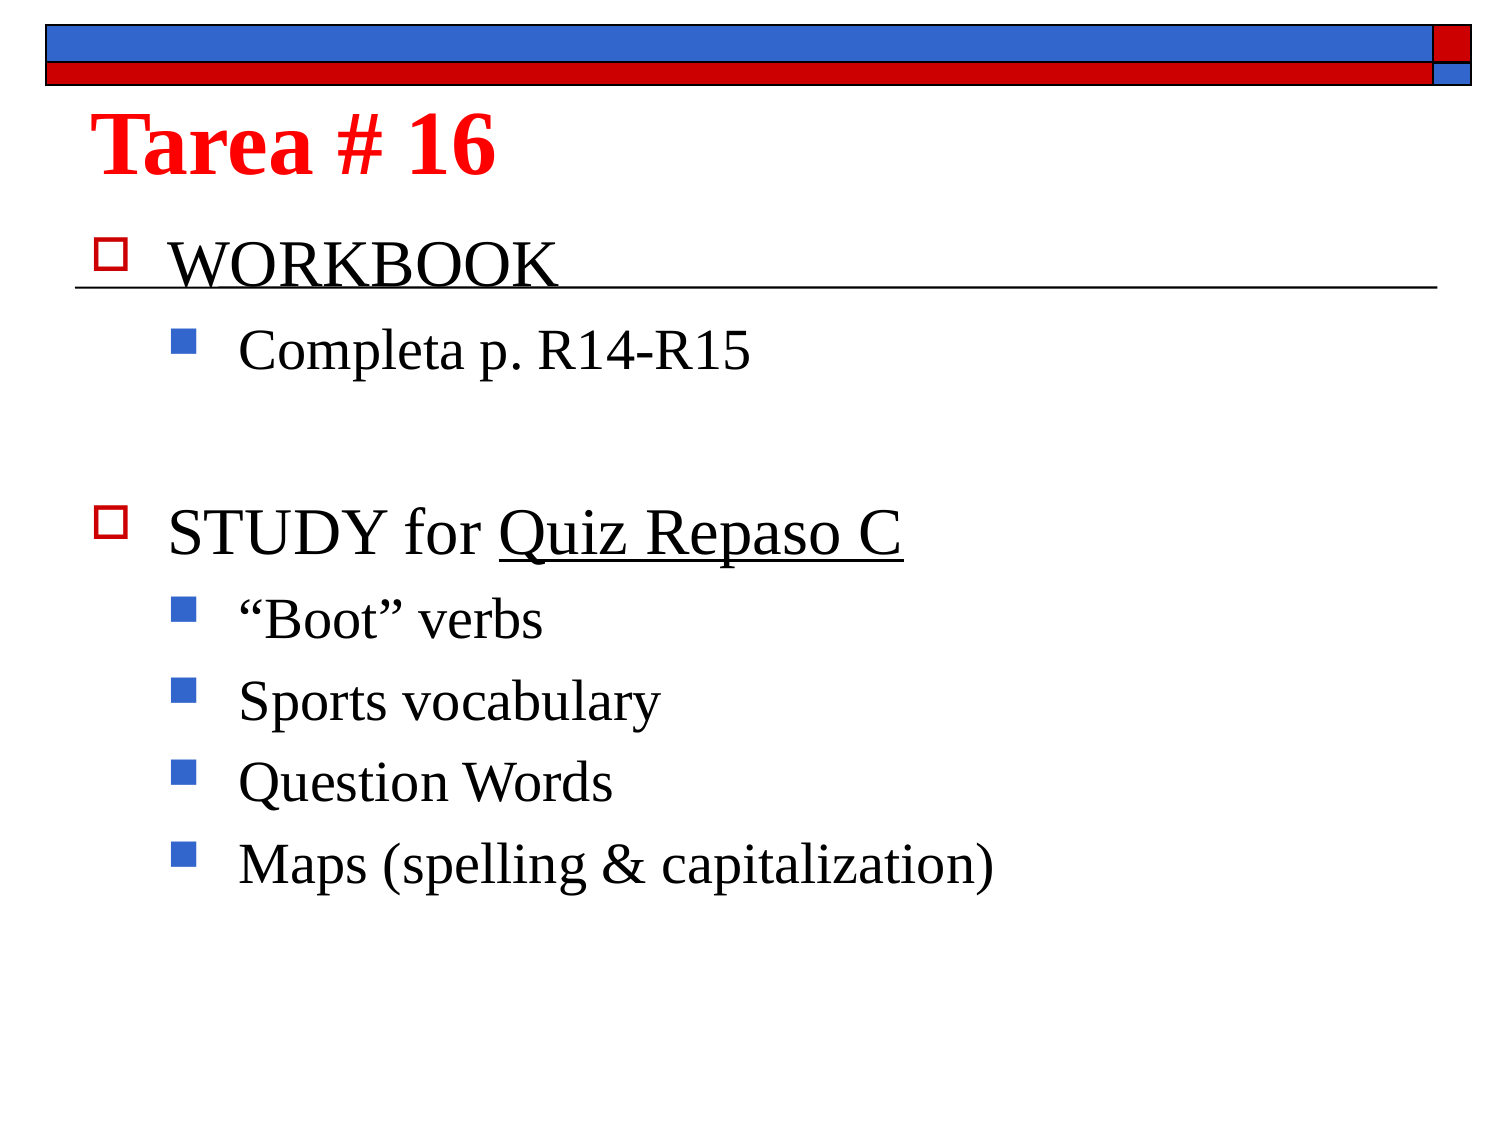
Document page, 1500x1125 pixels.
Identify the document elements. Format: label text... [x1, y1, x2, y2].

list WORKBOOK Completa p. R14-R15 STUDY for Quiz Repaso C “Boot” verbs Sports vocabulary Question Words Maps (spelling & capitalization) [75, 212, 1425, 919]
title Tarea # 16 [75, 12, 1425, 200]
